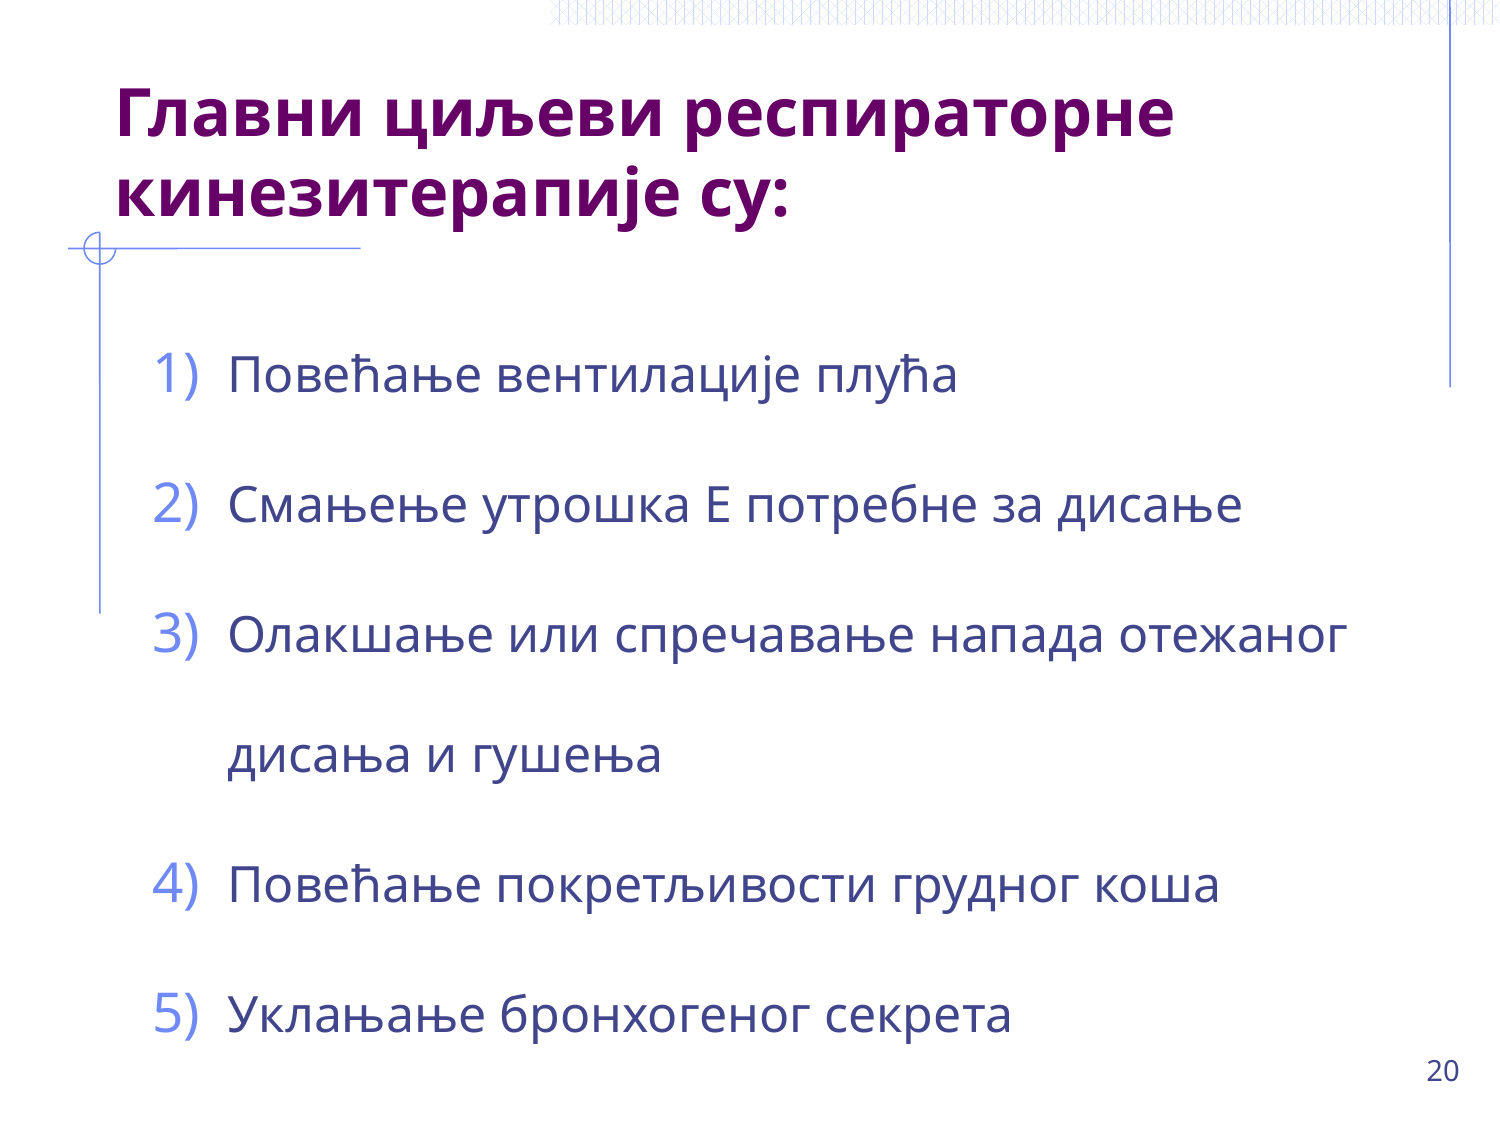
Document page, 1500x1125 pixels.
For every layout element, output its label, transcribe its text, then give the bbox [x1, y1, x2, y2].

list Повећање вентилације плућа Смањење утрошка Е потребне за дисање Олакшање или спречавање напада отежаног дисања и гушења Повећање покретљивости грудног коша Уклањање бронхогеног секрета [137, 274, 1413, 951]
title Главни циљеви респираторне кинезитерапије су: [99, 49, 1376, 238]
slide_number 20 [1162, 1025, 1475, 1100]
